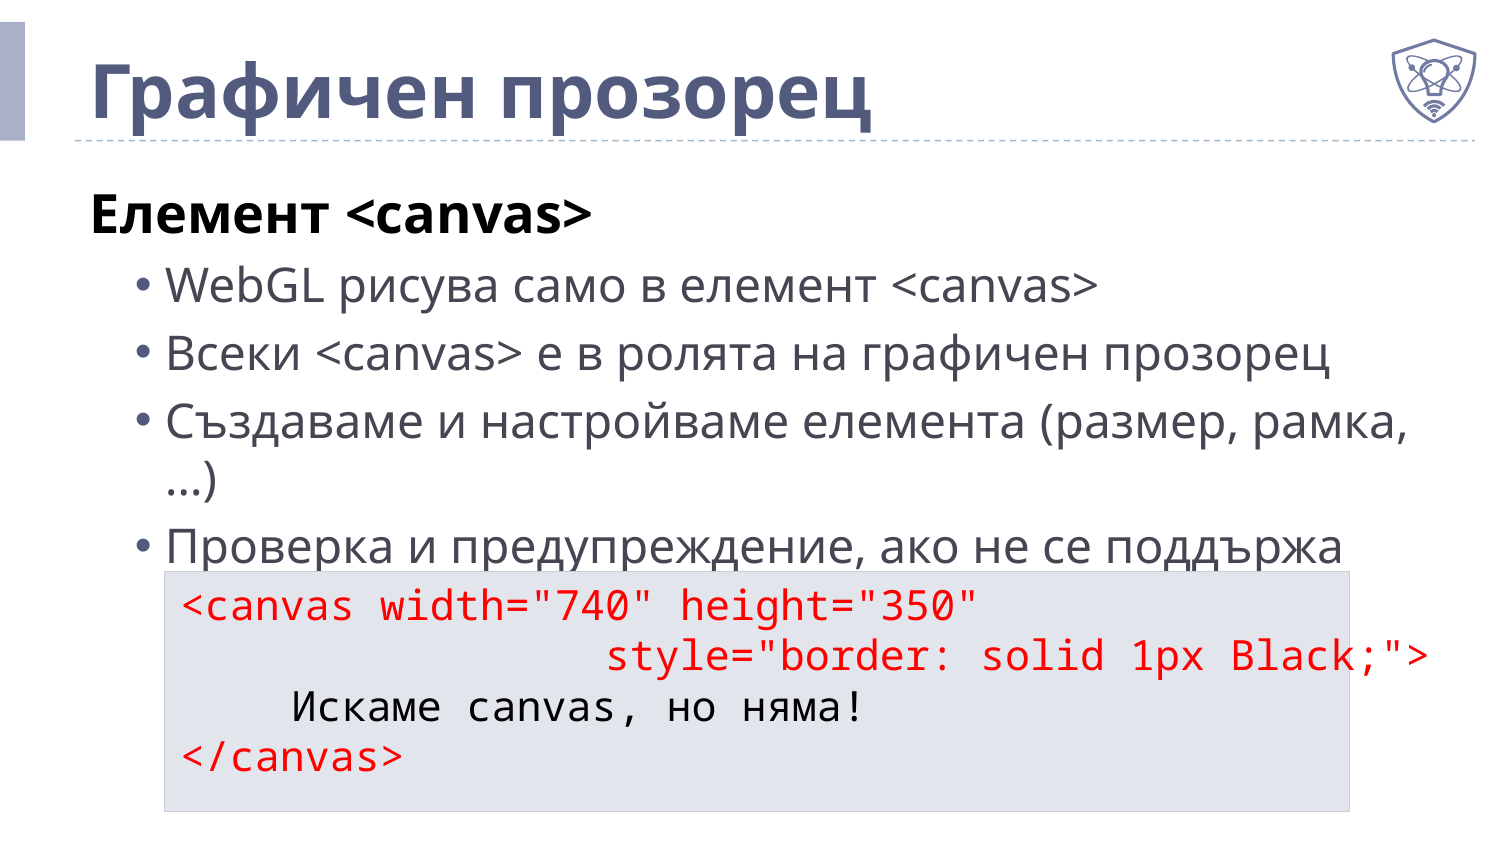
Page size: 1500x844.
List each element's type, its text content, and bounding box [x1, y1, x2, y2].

text_box <canvas width="740" height="350" style="border: solid 1px Black;"> Искаме canvas, но няма! </canvas> [164, 571, 1350, 812]
list Елемент <canvas> WebGL рисува само в елемент <canvas> Всеки <canvas> е в ролята на графичен прозорец Създаваме и настройваме елемента (размер, рамка, …) Проверка и предупреждение, ако не се поддържа <canvas> [75, 171, 1475, 835]
title Графичен прозорец [75, 18, 1475, 141]
